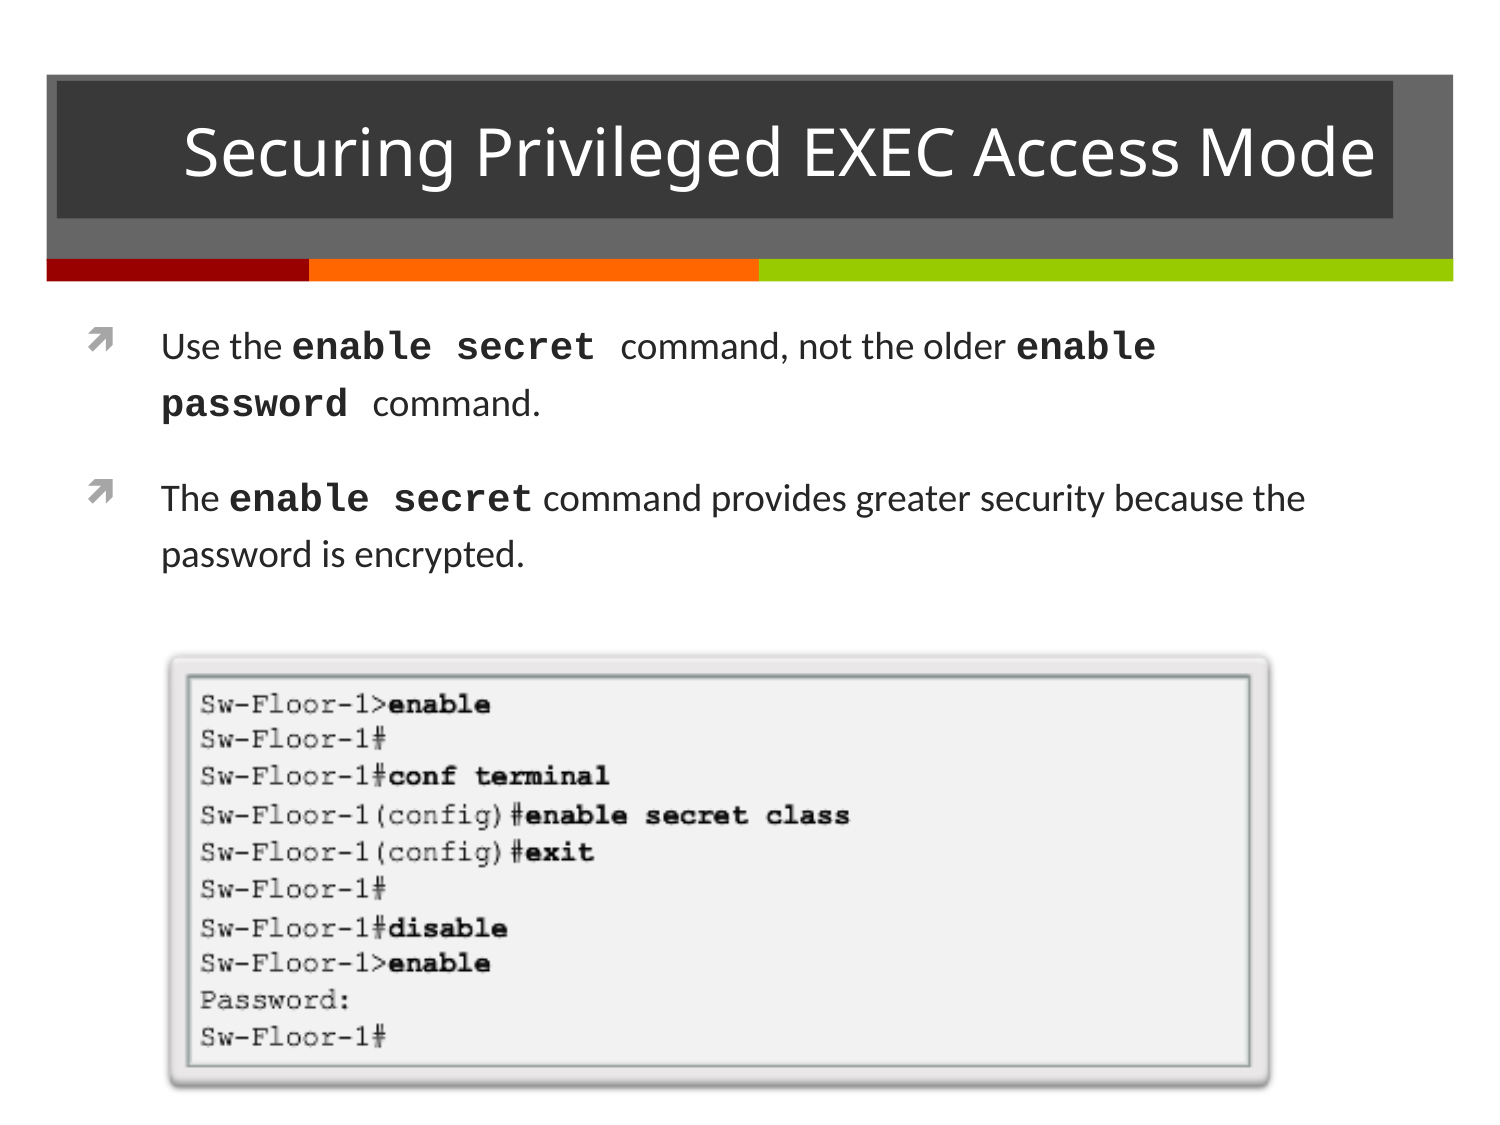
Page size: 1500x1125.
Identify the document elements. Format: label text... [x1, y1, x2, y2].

list Use the enable secret command, not the older enable password command. The enable secret command provides greater security because the password is encrypted. [70, 303, 1384, 586]
picture [161, 584, 1288, 1121]
title Securing Privileged EXEC Access Mode [56, 80, 1394, 219]
